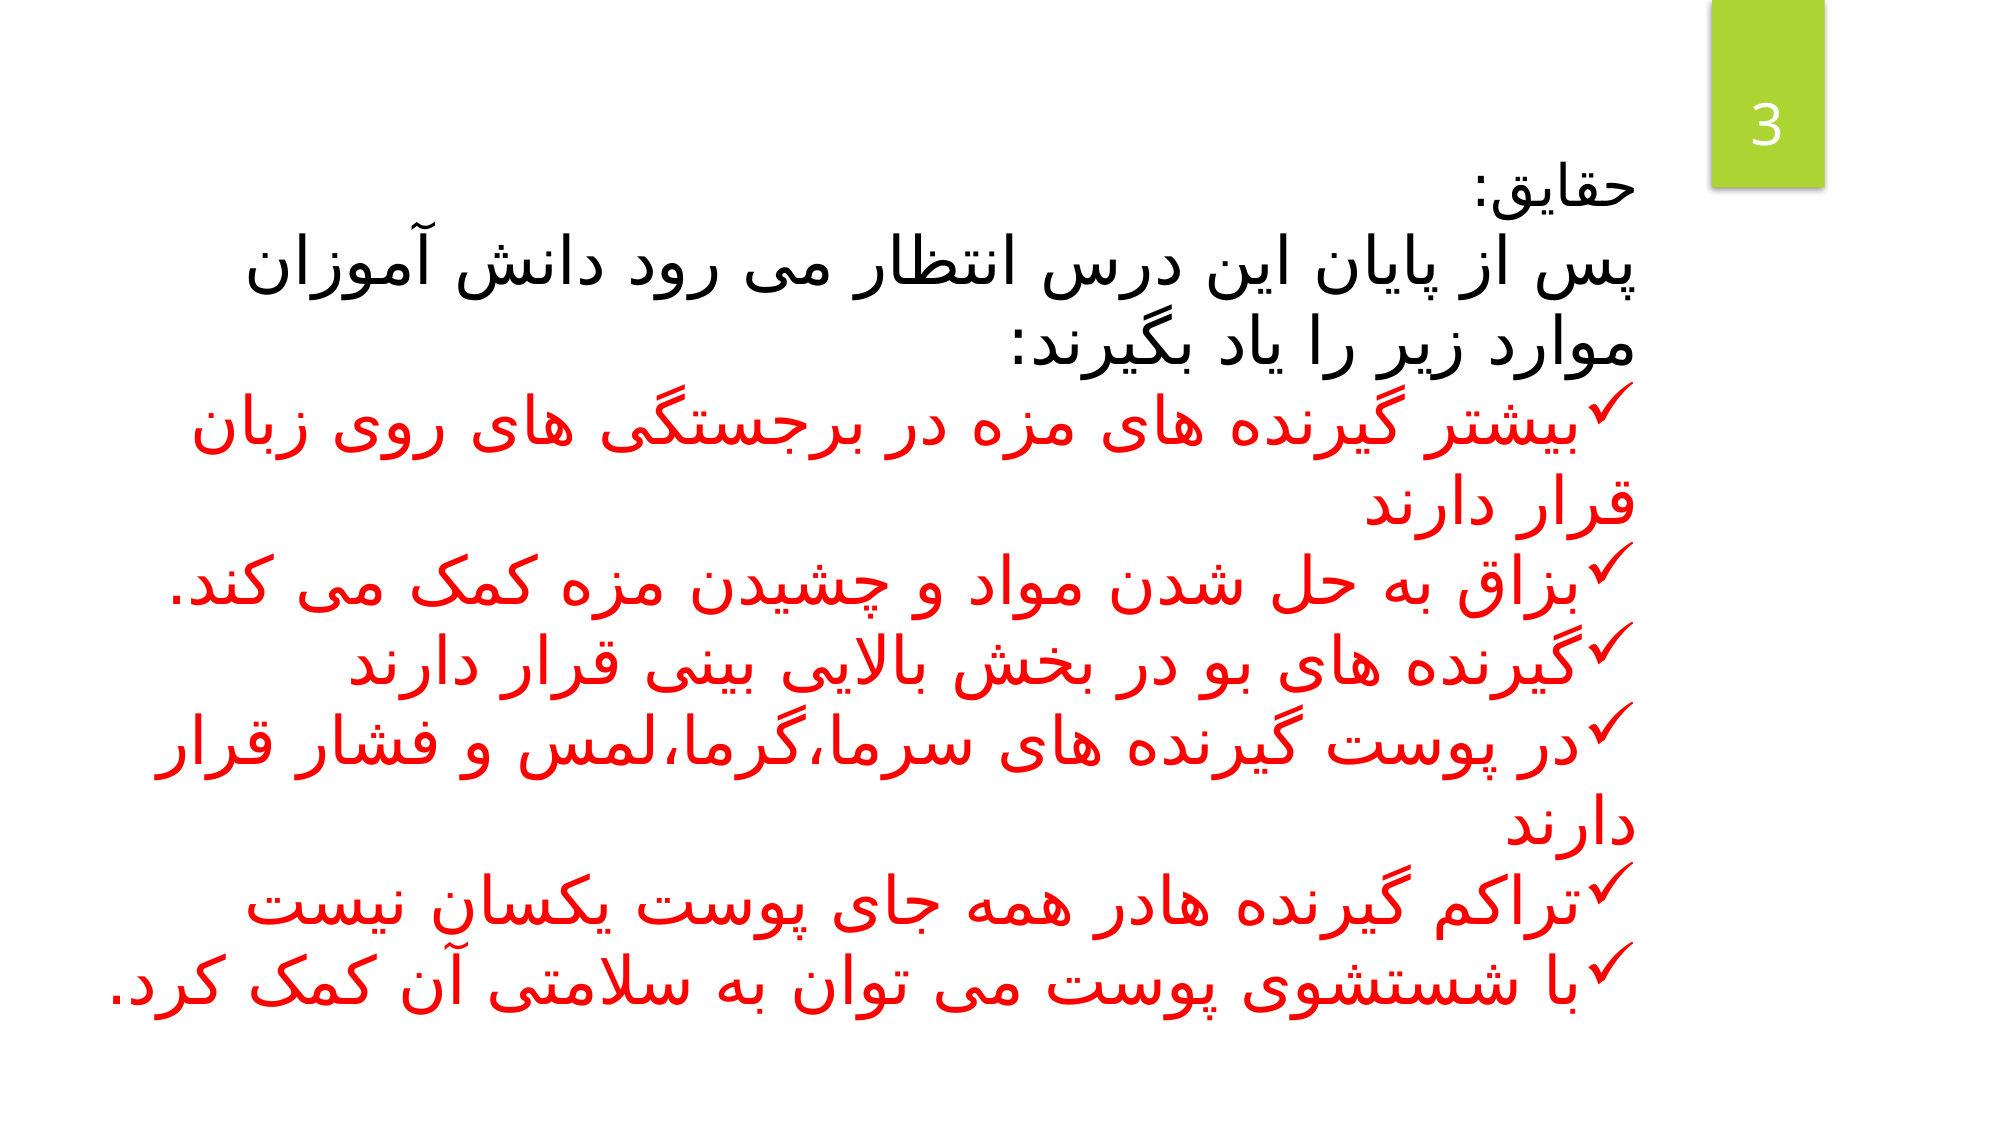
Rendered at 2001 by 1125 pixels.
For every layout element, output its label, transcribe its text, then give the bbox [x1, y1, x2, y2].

text_box حقایق: پس از پایان این درس انتظار می رود دانش آموزان موارد زیر را یاد بگیرند: بیشتر گیرنده های مزه در برجستگی های روی زبان قرار دارند بزاق به حل شدن مواد و چشیدن مزه کمک می کند. گیرنده های بو در بخش بالایی بینی قرار دارند در پوست گیرنده های سرما،گرما،لمس و فشار قرار دارند تراکم گیرنده هادر همه جای پوست یکسان نیست با شستشوی پوست می توان به سلامتی آن کمک کرد. [86, 140, 1654, 1125]
slide_number 3 [1698, 48, 1836, 175]
